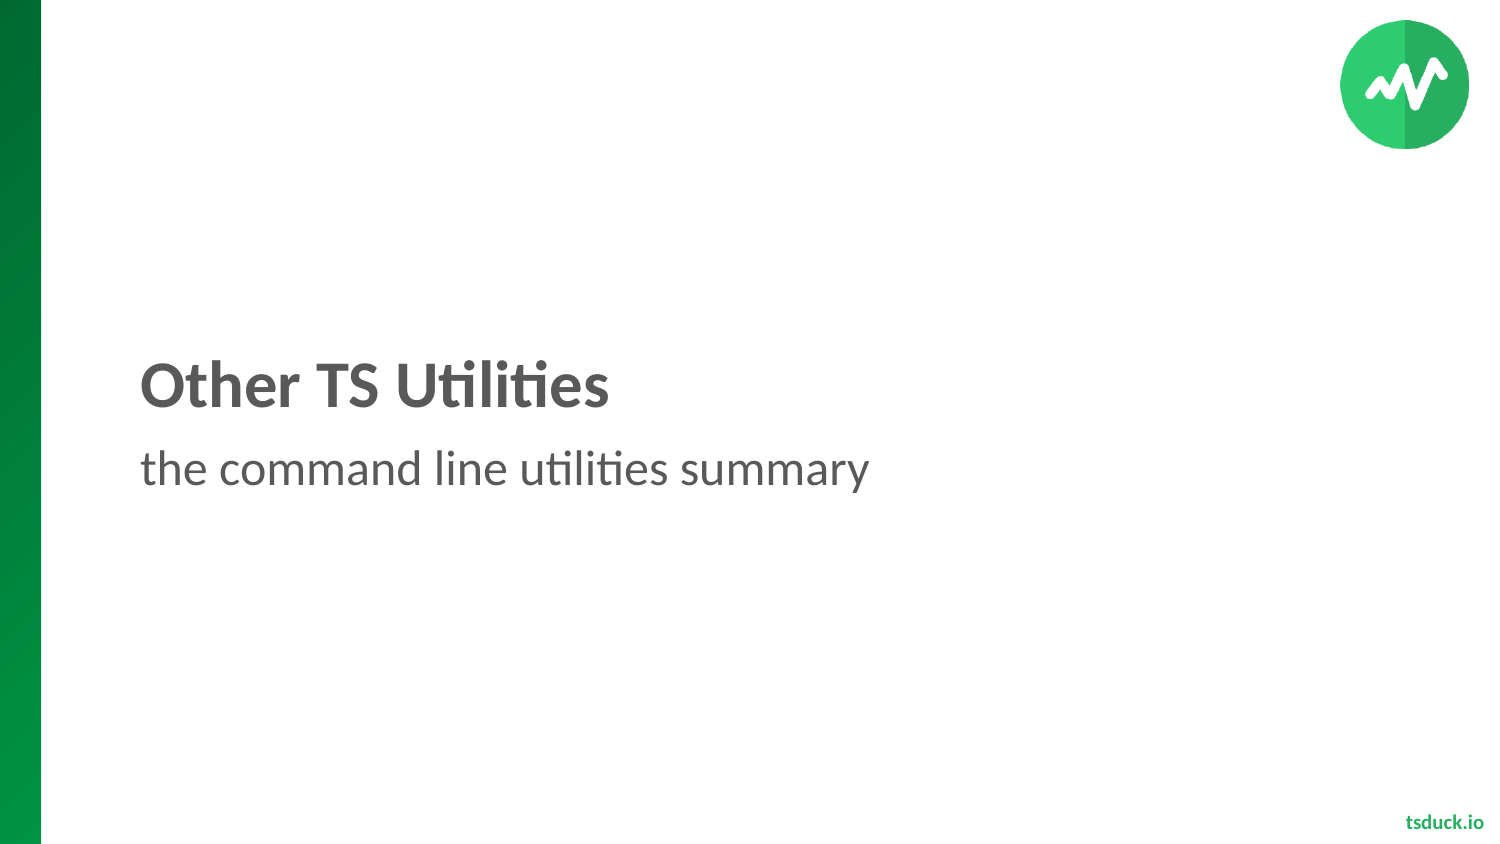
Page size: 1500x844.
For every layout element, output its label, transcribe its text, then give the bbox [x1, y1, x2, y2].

list Other TS Utilities [125, 243, 1400, 429]
title the command line utilities summary [125, 429, 1400, 596]
picture [1340, 20, 1469, 149]
